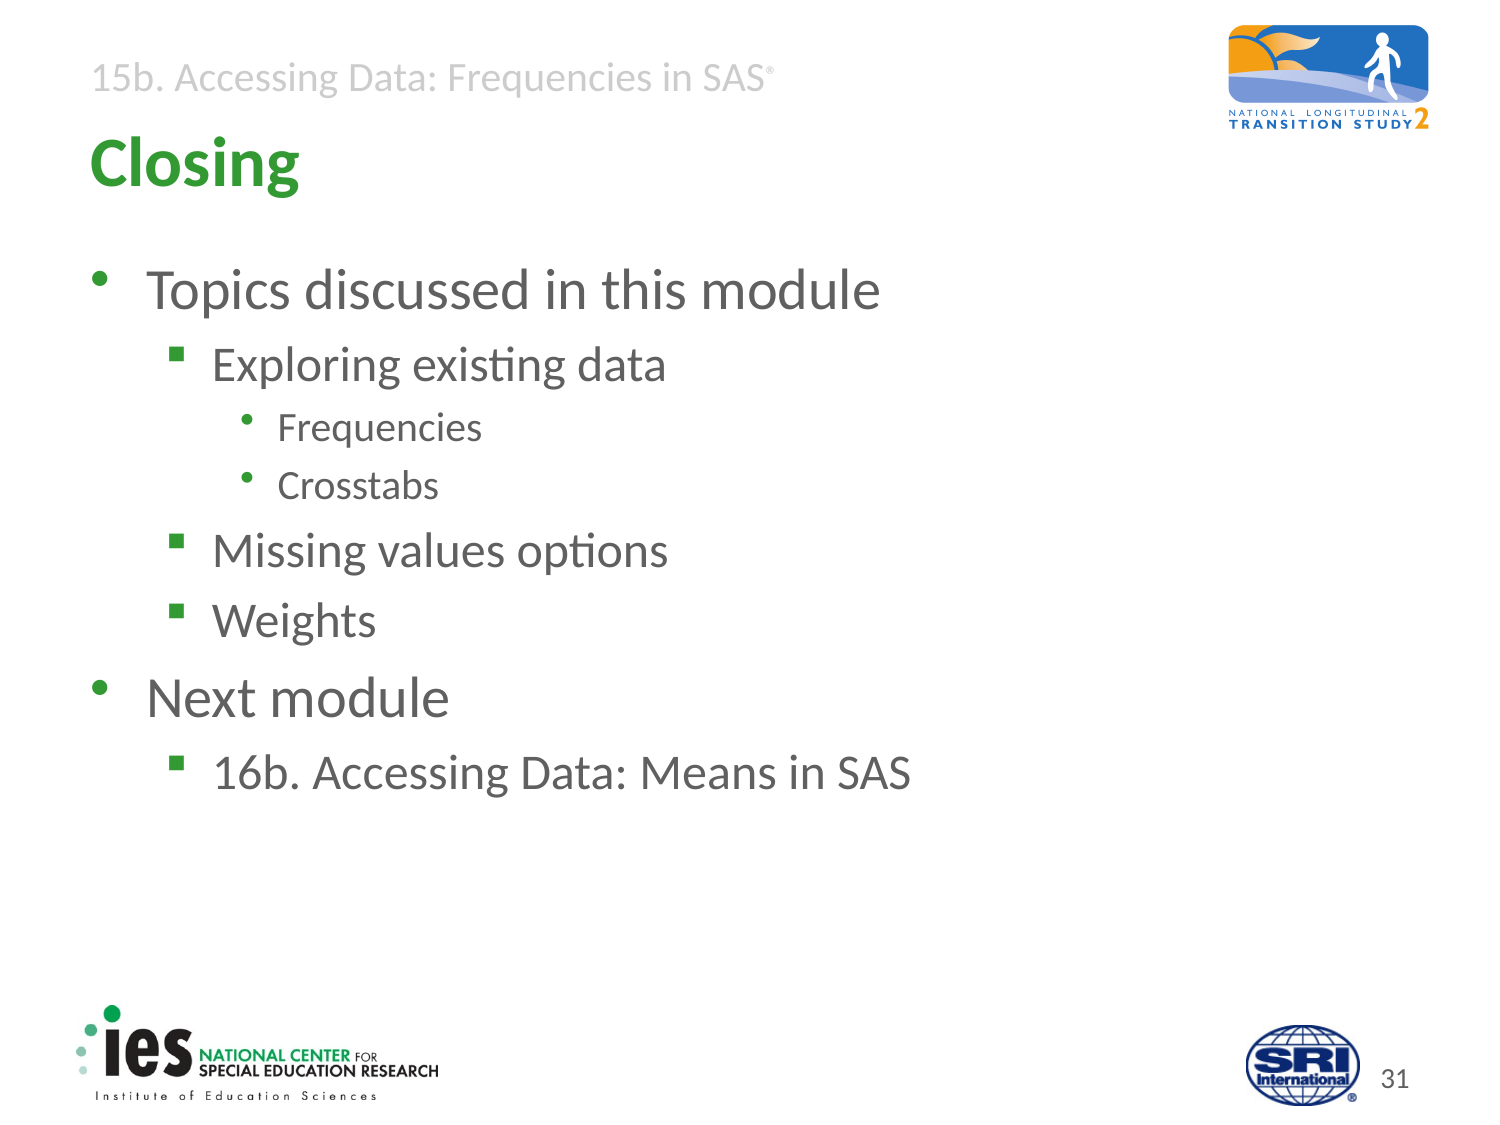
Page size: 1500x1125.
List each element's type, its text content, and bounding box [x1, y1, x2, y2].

slide_number 30 [1321, 1051, 1426, 1125]
title Closing [74, 90, 1426, 226]
list Topics discussed in this module Exploring existing data Frequencies Crosstabs Missing values options Weights Next module 16b. Accessing Data: Means in SAS [74, 243, 1426, 987]
picture [1246, 1025, 1360, 1106]
picture [76, 1005, 438, 1100]
